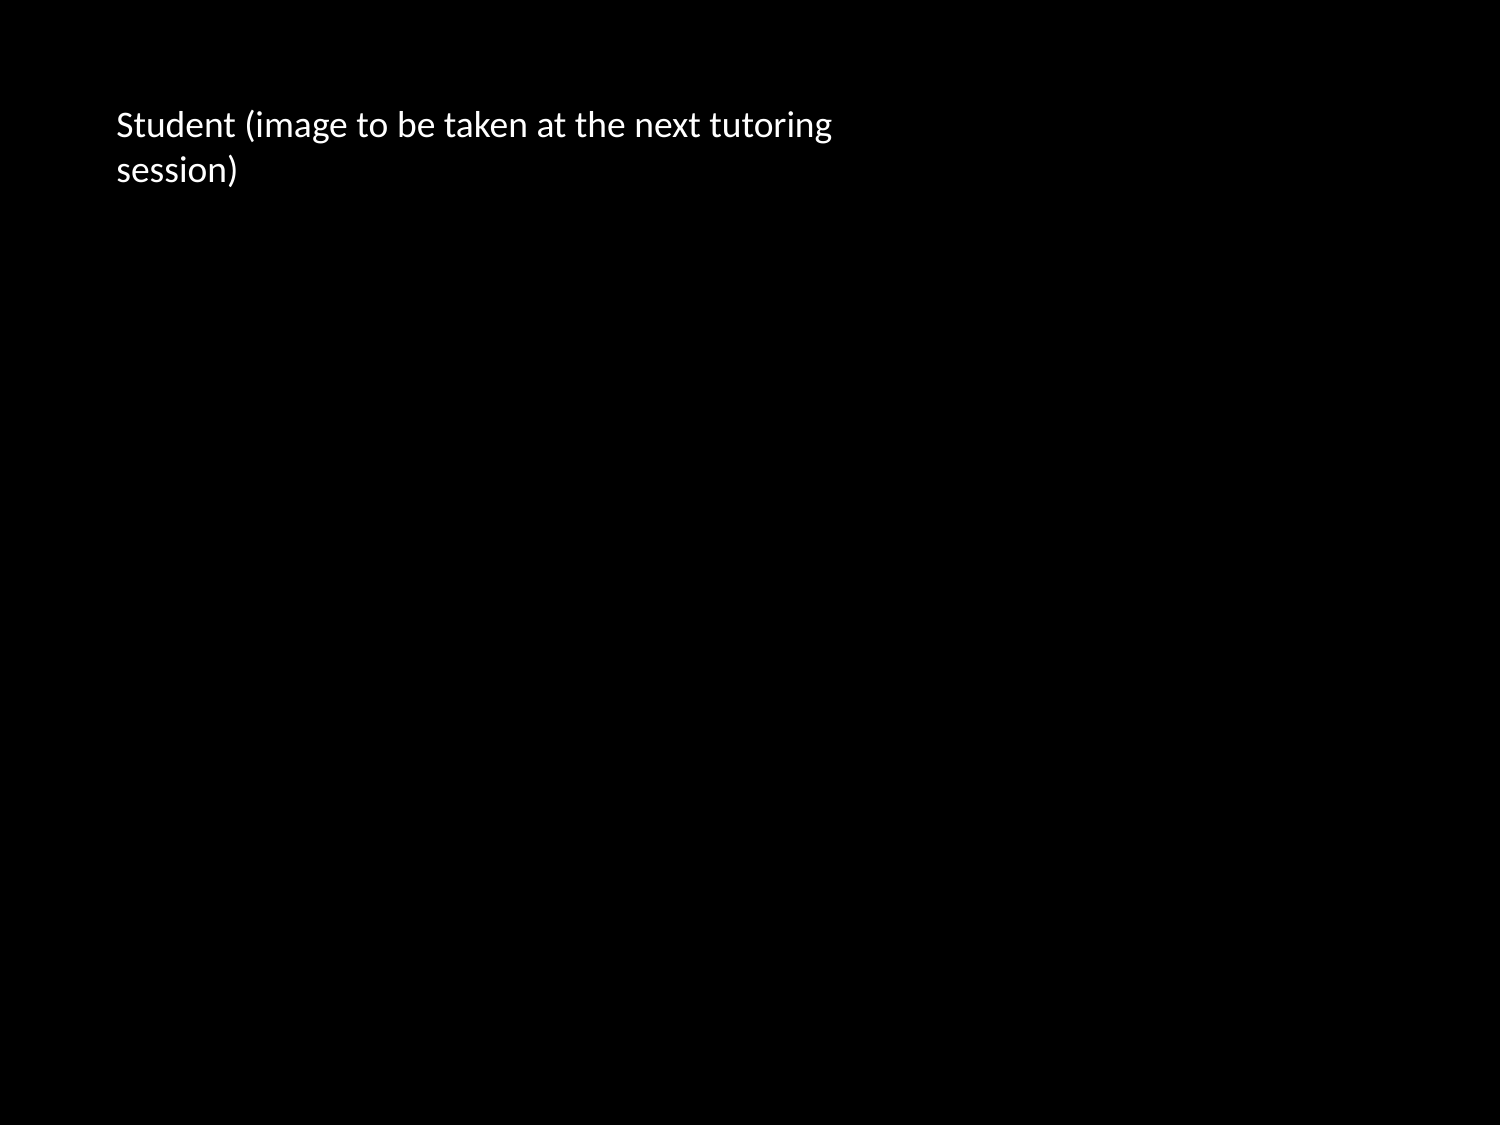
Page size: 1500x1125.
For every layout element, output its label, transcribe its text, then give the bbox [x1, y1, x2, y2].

text_box Student (image to be taken at the next tutoring session) [101, 92, 853, 242]
